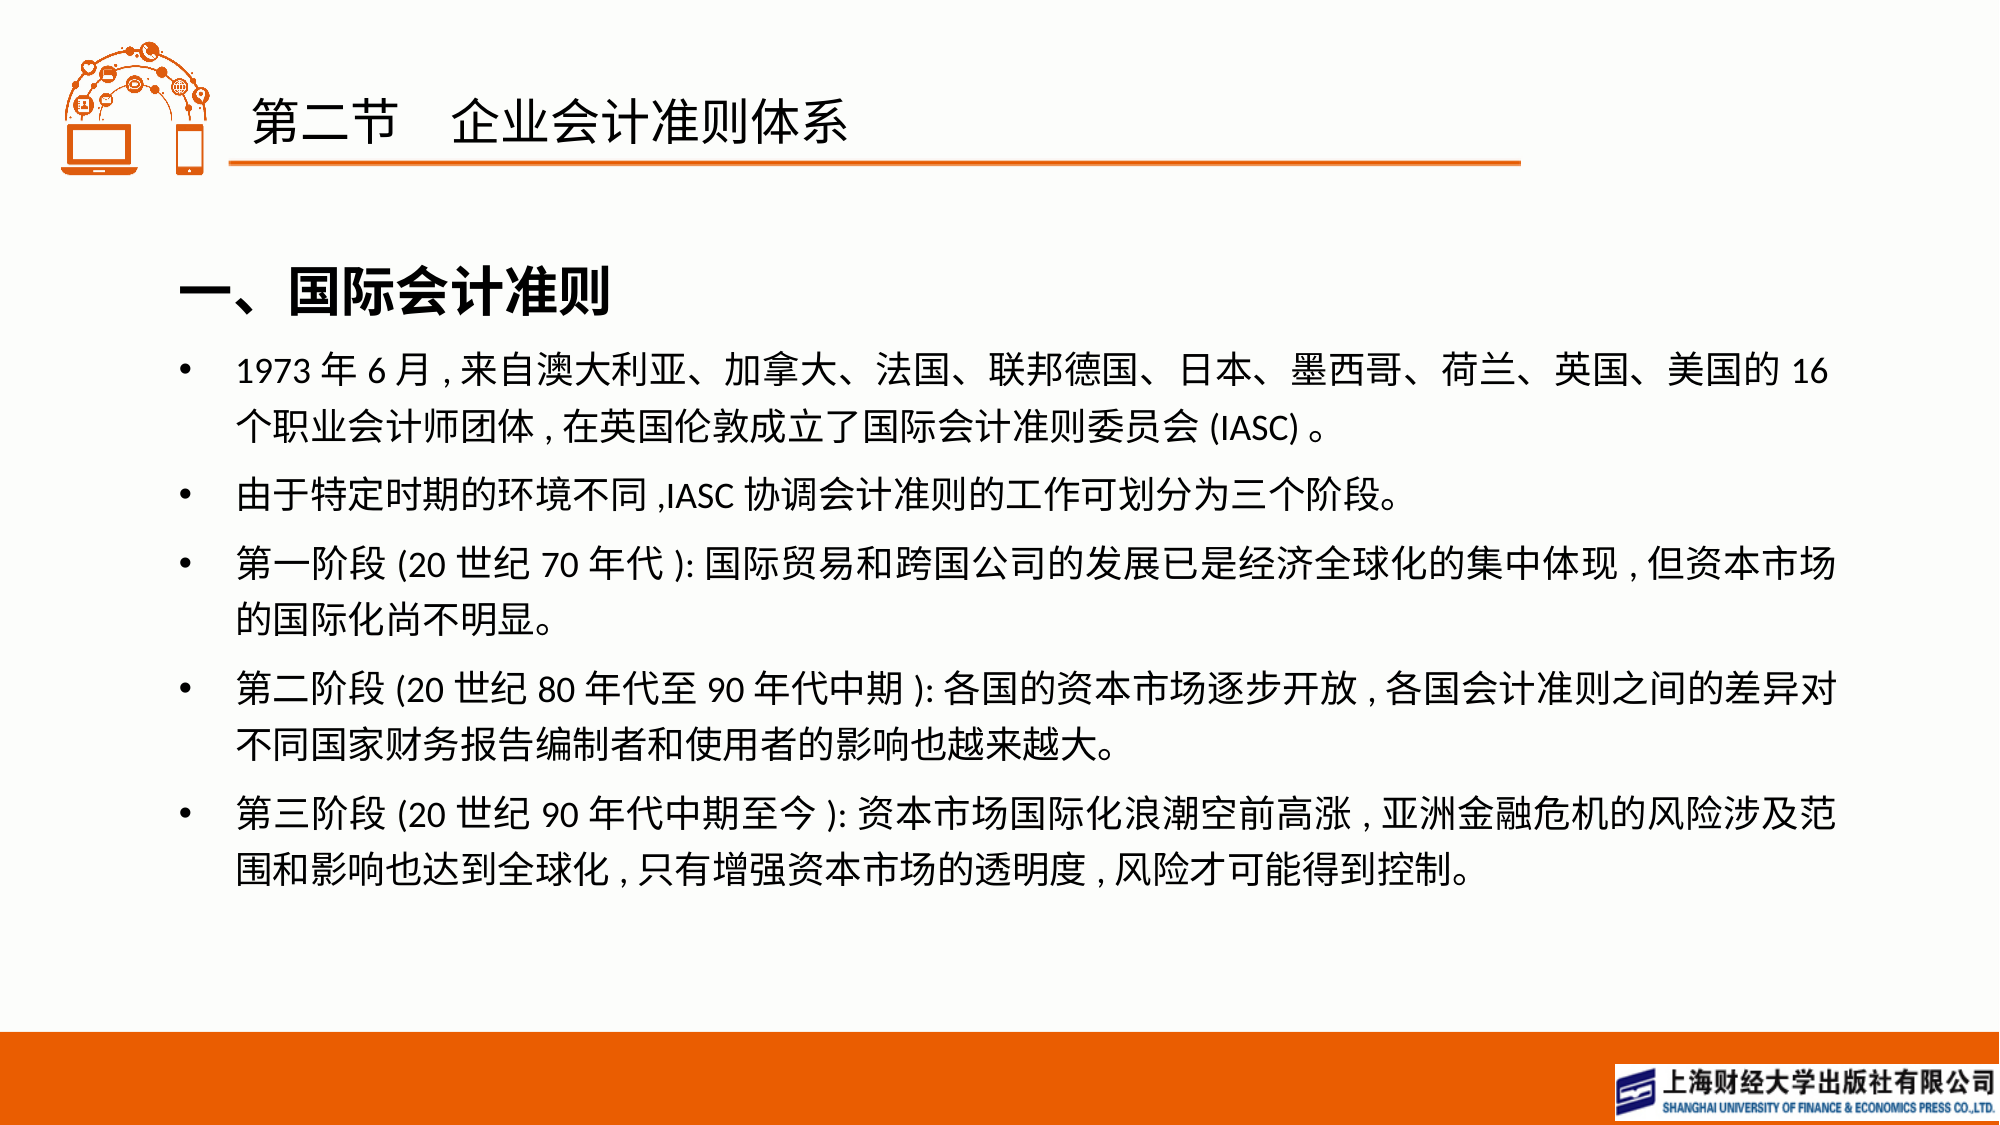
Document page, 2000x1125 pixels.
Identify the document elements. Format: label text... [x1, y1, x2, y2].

picture [0, 0, 2000, 1125]
title 第二节 企业会计准则体系 [235, 82, 1605, 189]
list 一、国际会计准则 1973年6月,来自澳大利亚、加拿大、法国、联邦德国、日本、墨西哥、荷兰、英国、美国的16个职业会计师团体,在英国伦敦成立了国际会计准则委员会(IASC)。 由于特定时期的环境不同,IASC协调会计准则的工作可划分为三个阶段。 第一阶段(20世纪70年代):国际贸易和跨国公司的发展已是经济全球化的集中体现,但资本市场的国际化尚不明显。 第二阶段(20世纪80年代至90年代中期):各国的资本市场逐步开放,各国会计准则之间的差异对不同国家财务报告编制者和使用者的影响也越来越大。 第三阶段(20世纪90年代中期至今):资本市场国际化浪潮空前高涨,亚洲金融危机的风险涉及范围和影响也达到全球化,只有增强资本市场的透明度,风险才可能得到控制。 [163, 227, 1853, 1049]
